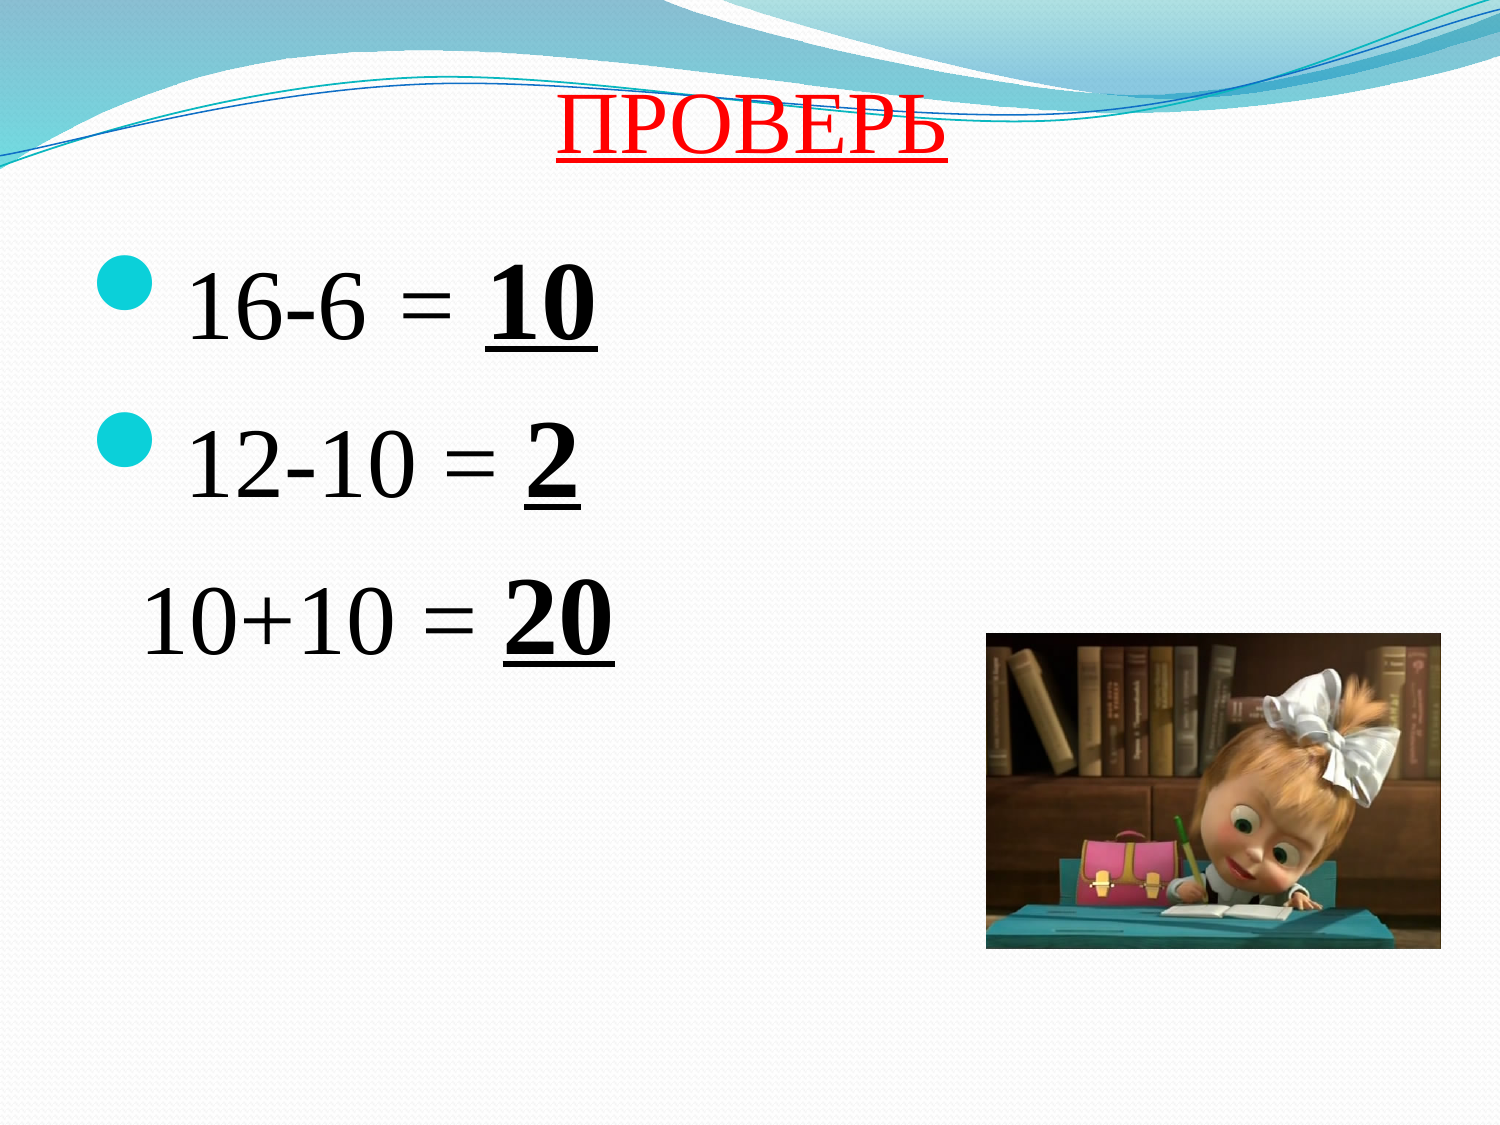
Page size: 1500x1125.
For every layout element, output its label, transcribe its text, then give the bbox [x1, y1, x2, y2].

list 16-6 = 10 12-10 = 2 10+10 = 20 [75, 219, 1425, 1038]
picture [985, 633, 1442, 949]
title ПРОВЕРЬ [76, 54, 1427, 278]
